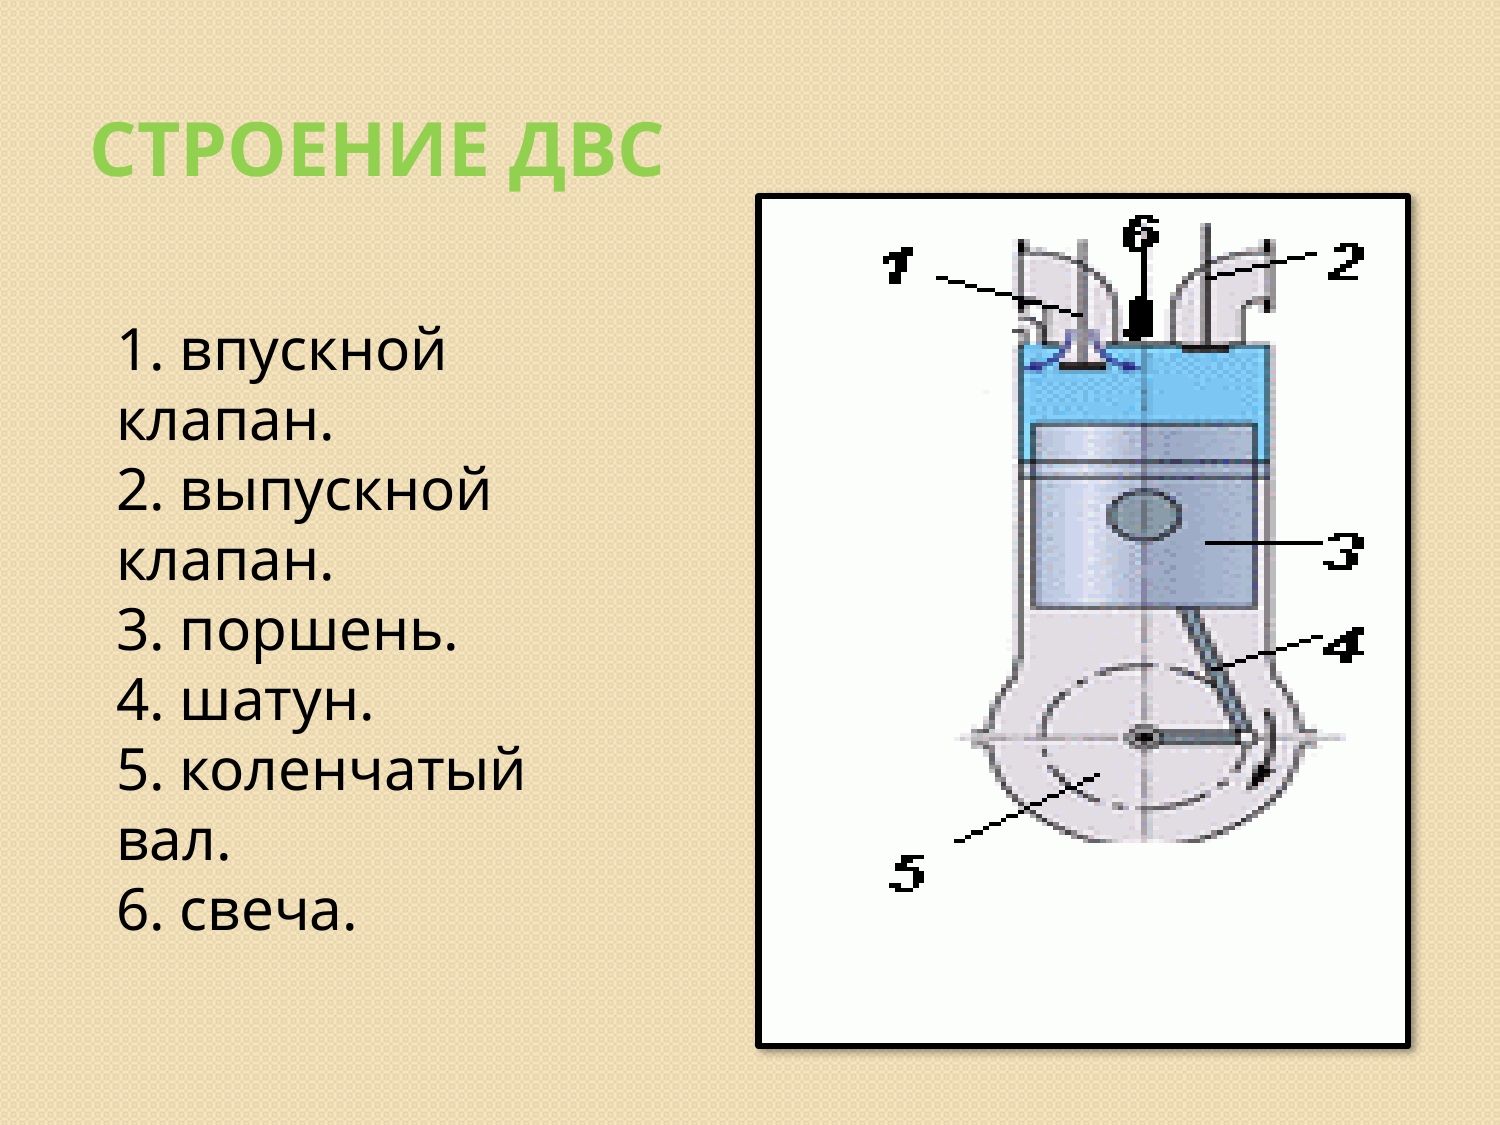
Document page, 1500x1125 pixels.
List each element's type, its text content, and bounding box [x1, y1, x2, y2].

title Строение ДВС [75, 44, 762, 200]
list 1. впускной клапан. 2. выпускной клапан. 3. поршень. 4. шатун. 5. коленчатый вал. 6. свеча. [93, 304, 668, 982]
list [761, 198, 1405, 1044]
